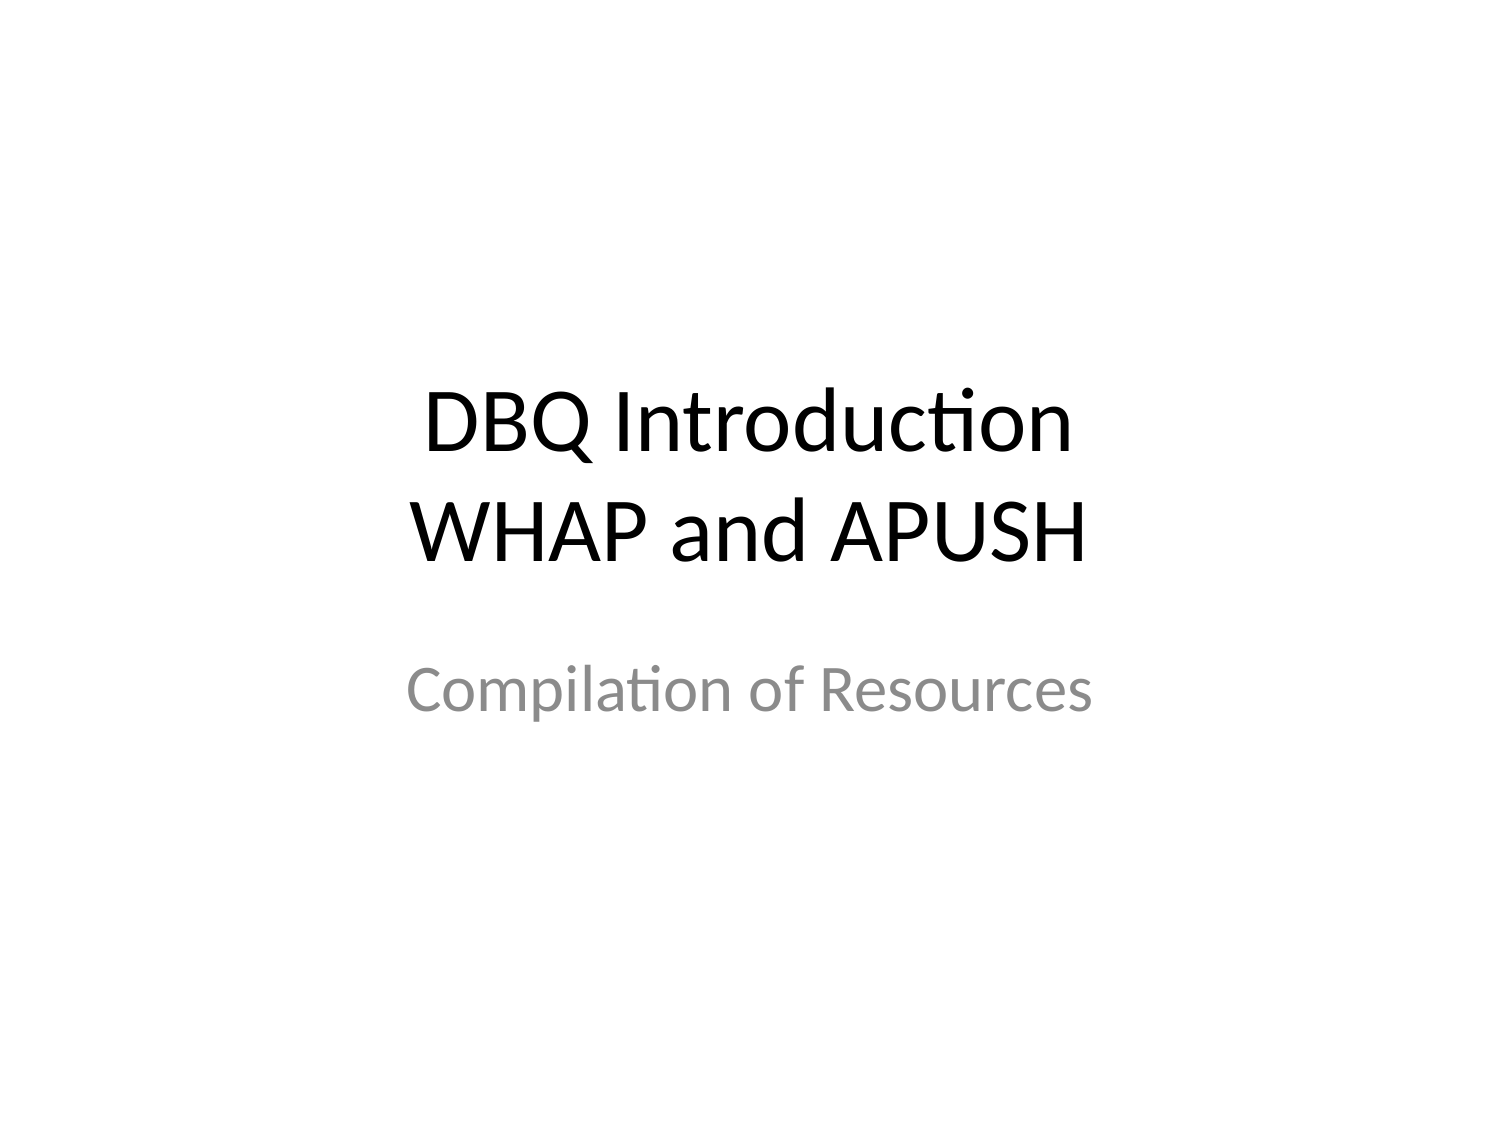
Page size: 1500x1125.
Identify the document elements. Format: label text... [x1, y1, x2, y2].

title DBQ Introduction WHAP and APUSH [112, 349, 1388, 591]
subtitle Compilation of Resources [225, 637, 1275, 925]
